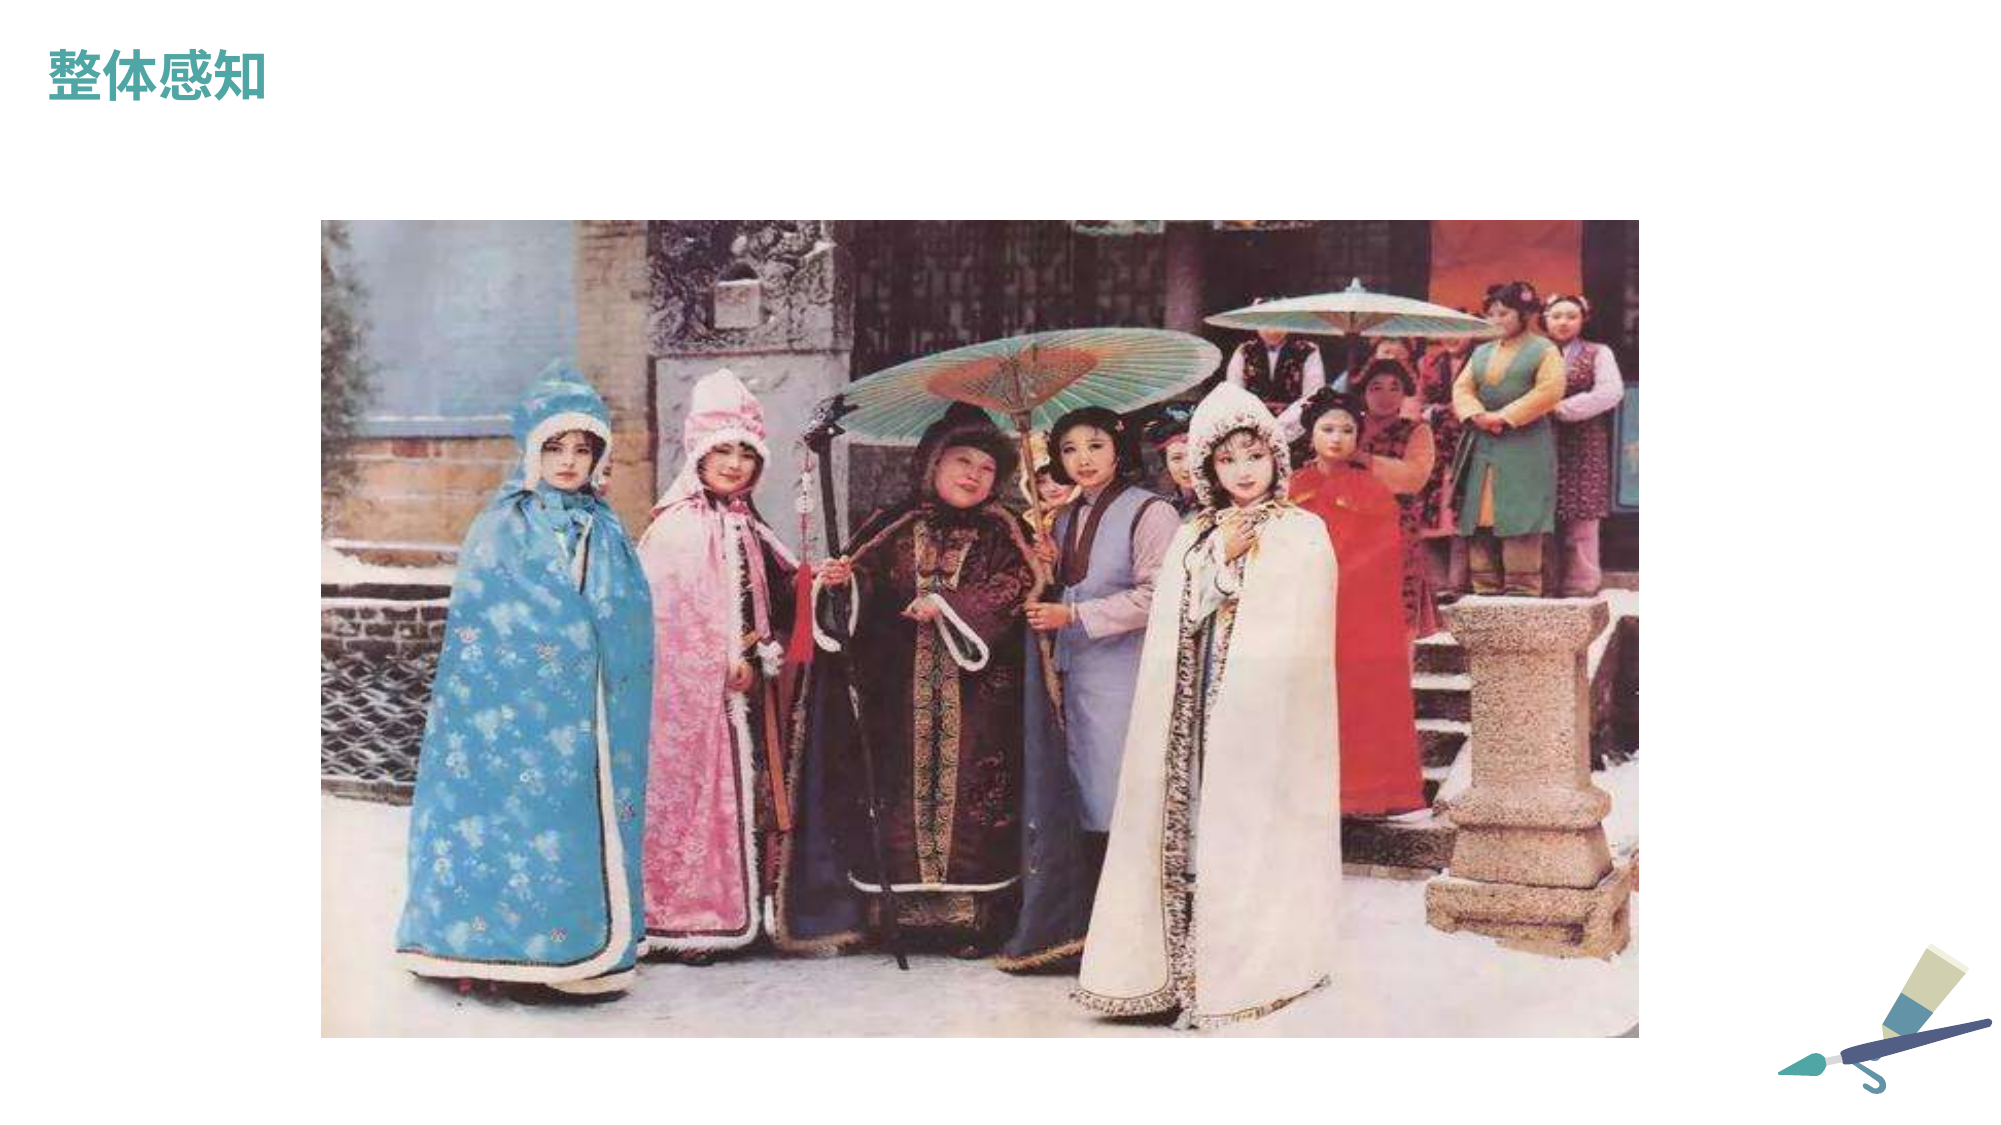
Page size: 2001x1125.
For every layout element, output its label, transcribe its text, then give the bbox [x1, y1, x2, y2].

picture [321, 220, 1639, 1038]
text_box 整体感知 [32, 33, 347, 115]
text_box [1811, 945, 1974, 1125]
